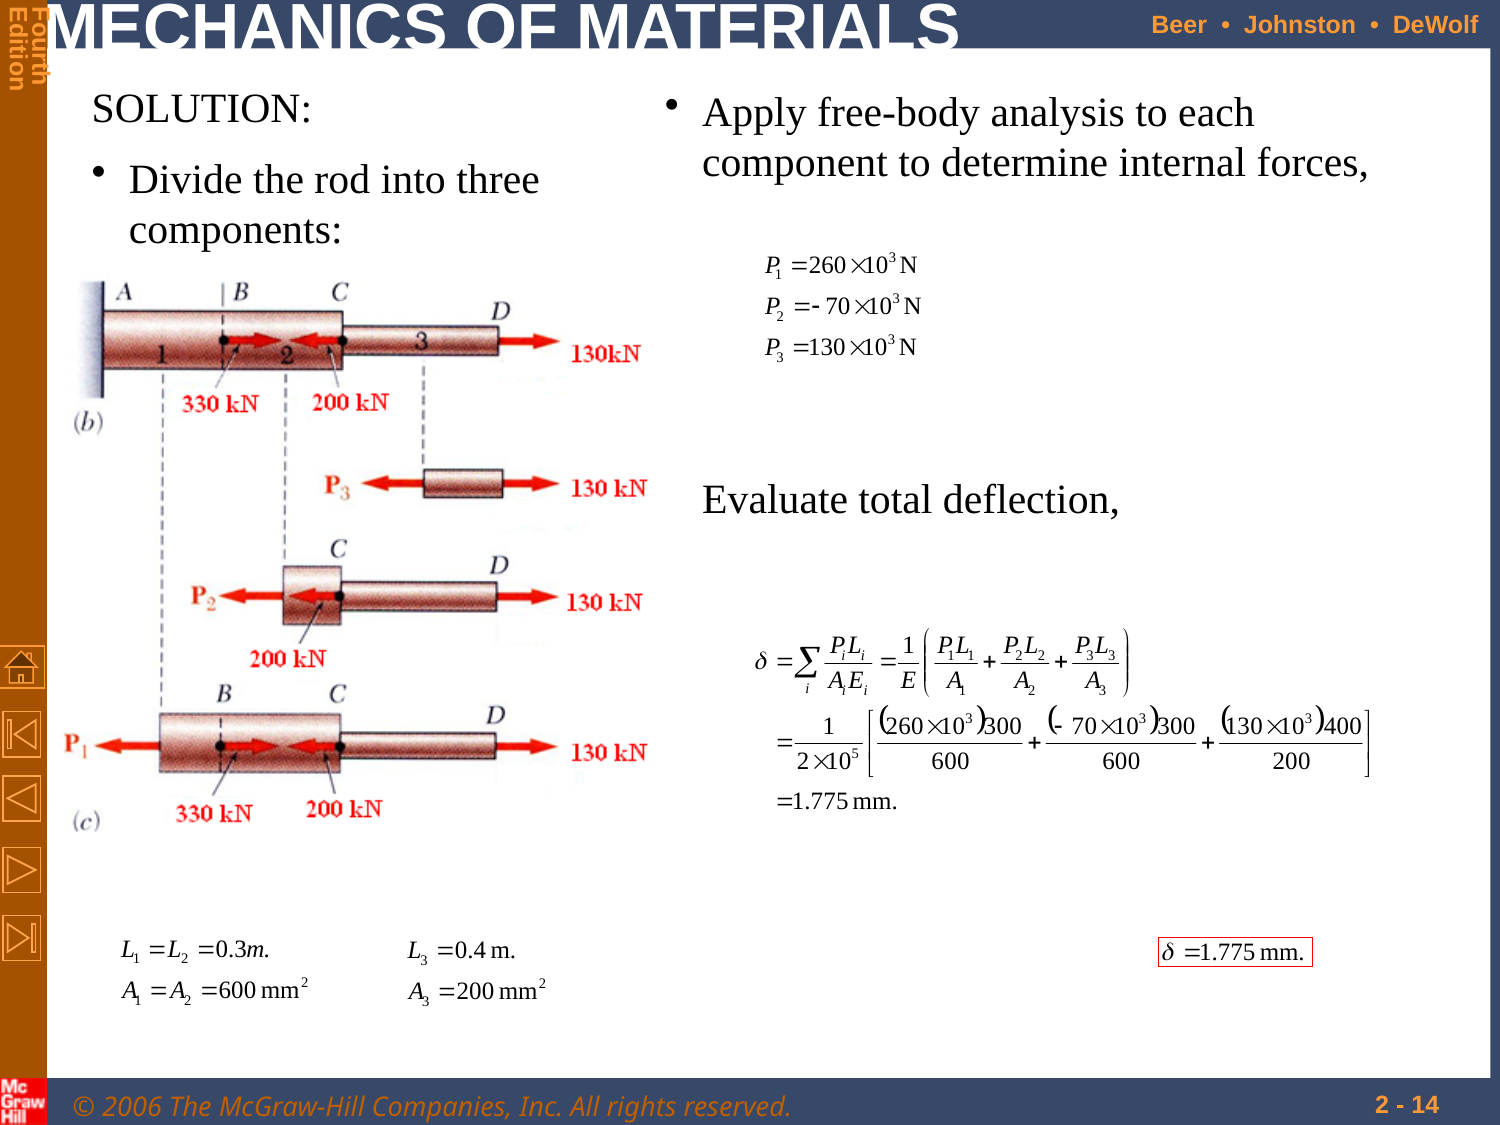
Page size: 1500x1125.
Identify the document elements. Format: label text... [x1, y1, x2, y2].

picture [0, 1078, 47, 1125]
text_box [649, 464, 1379, 968]
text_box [116, 934, 313, 1010]
text_box SOLUTION: Divide the rod into three components: [76, 73, 565, 260]
slide_number 2 - 14 [1304, 1080, 1455, 1119]
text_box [649, 77, 1463, 368]
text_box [402, 933, 552, 1013]
picture [59, 264, 682, 853]
